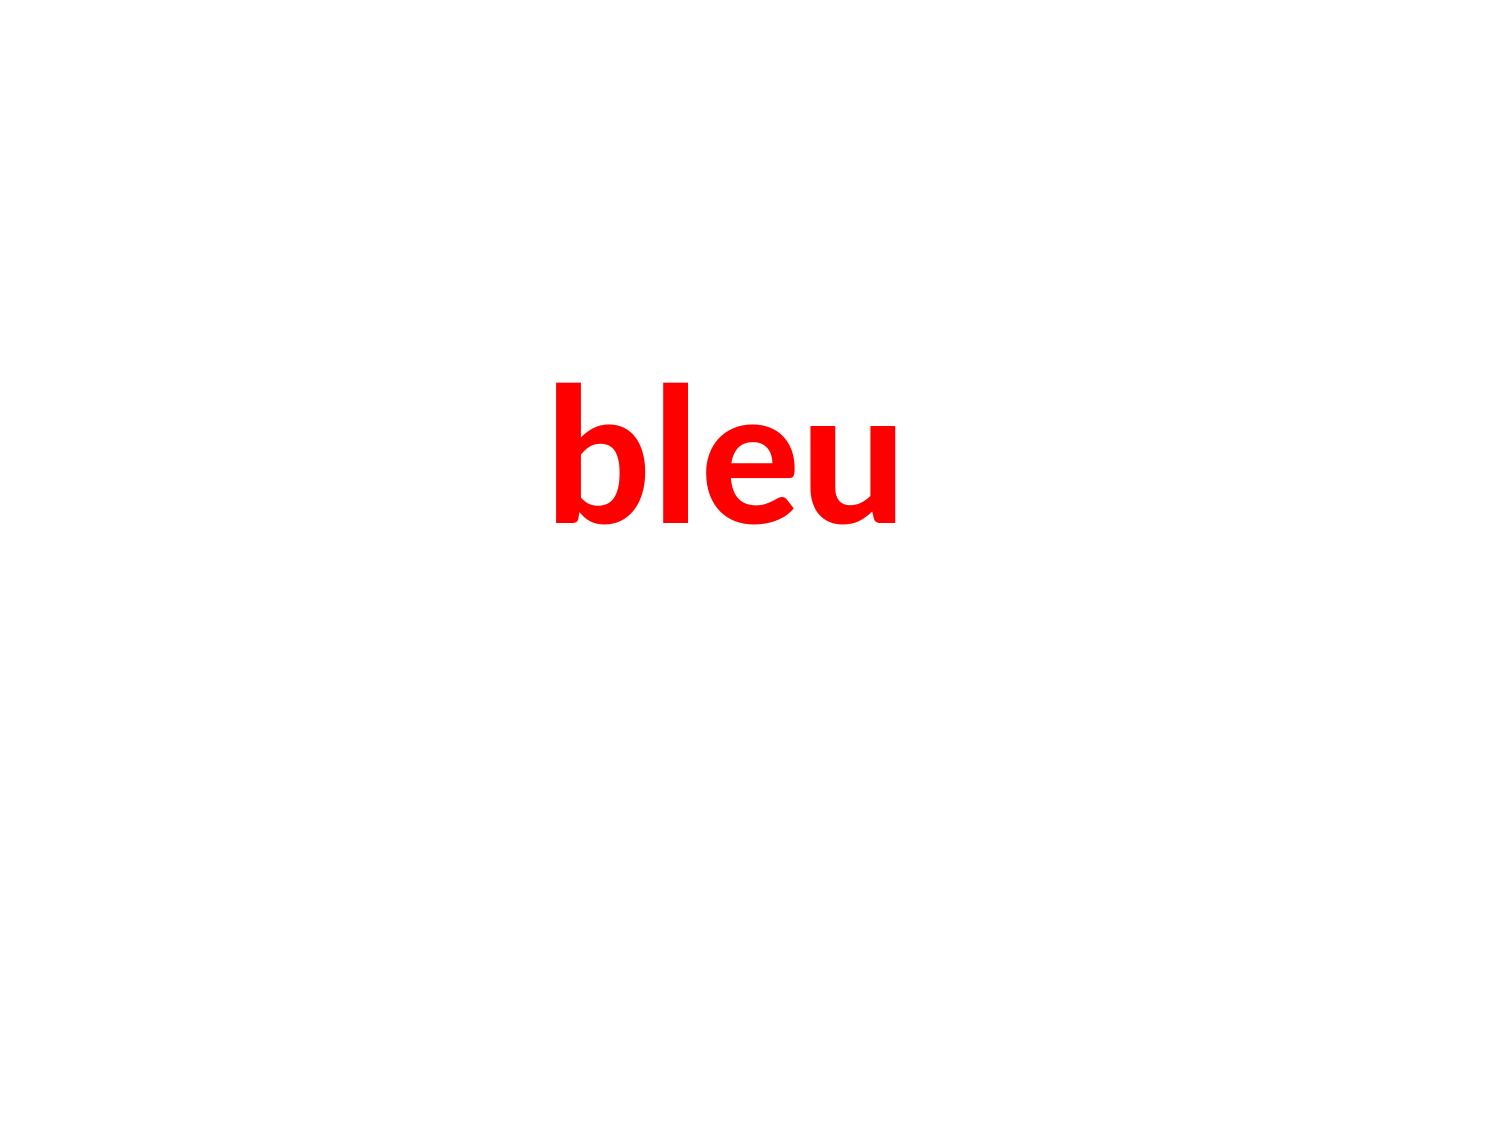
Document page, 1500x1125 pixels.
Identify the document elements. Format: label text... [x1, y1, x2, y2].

text_box bleu [222, 316, 1231, 572]
